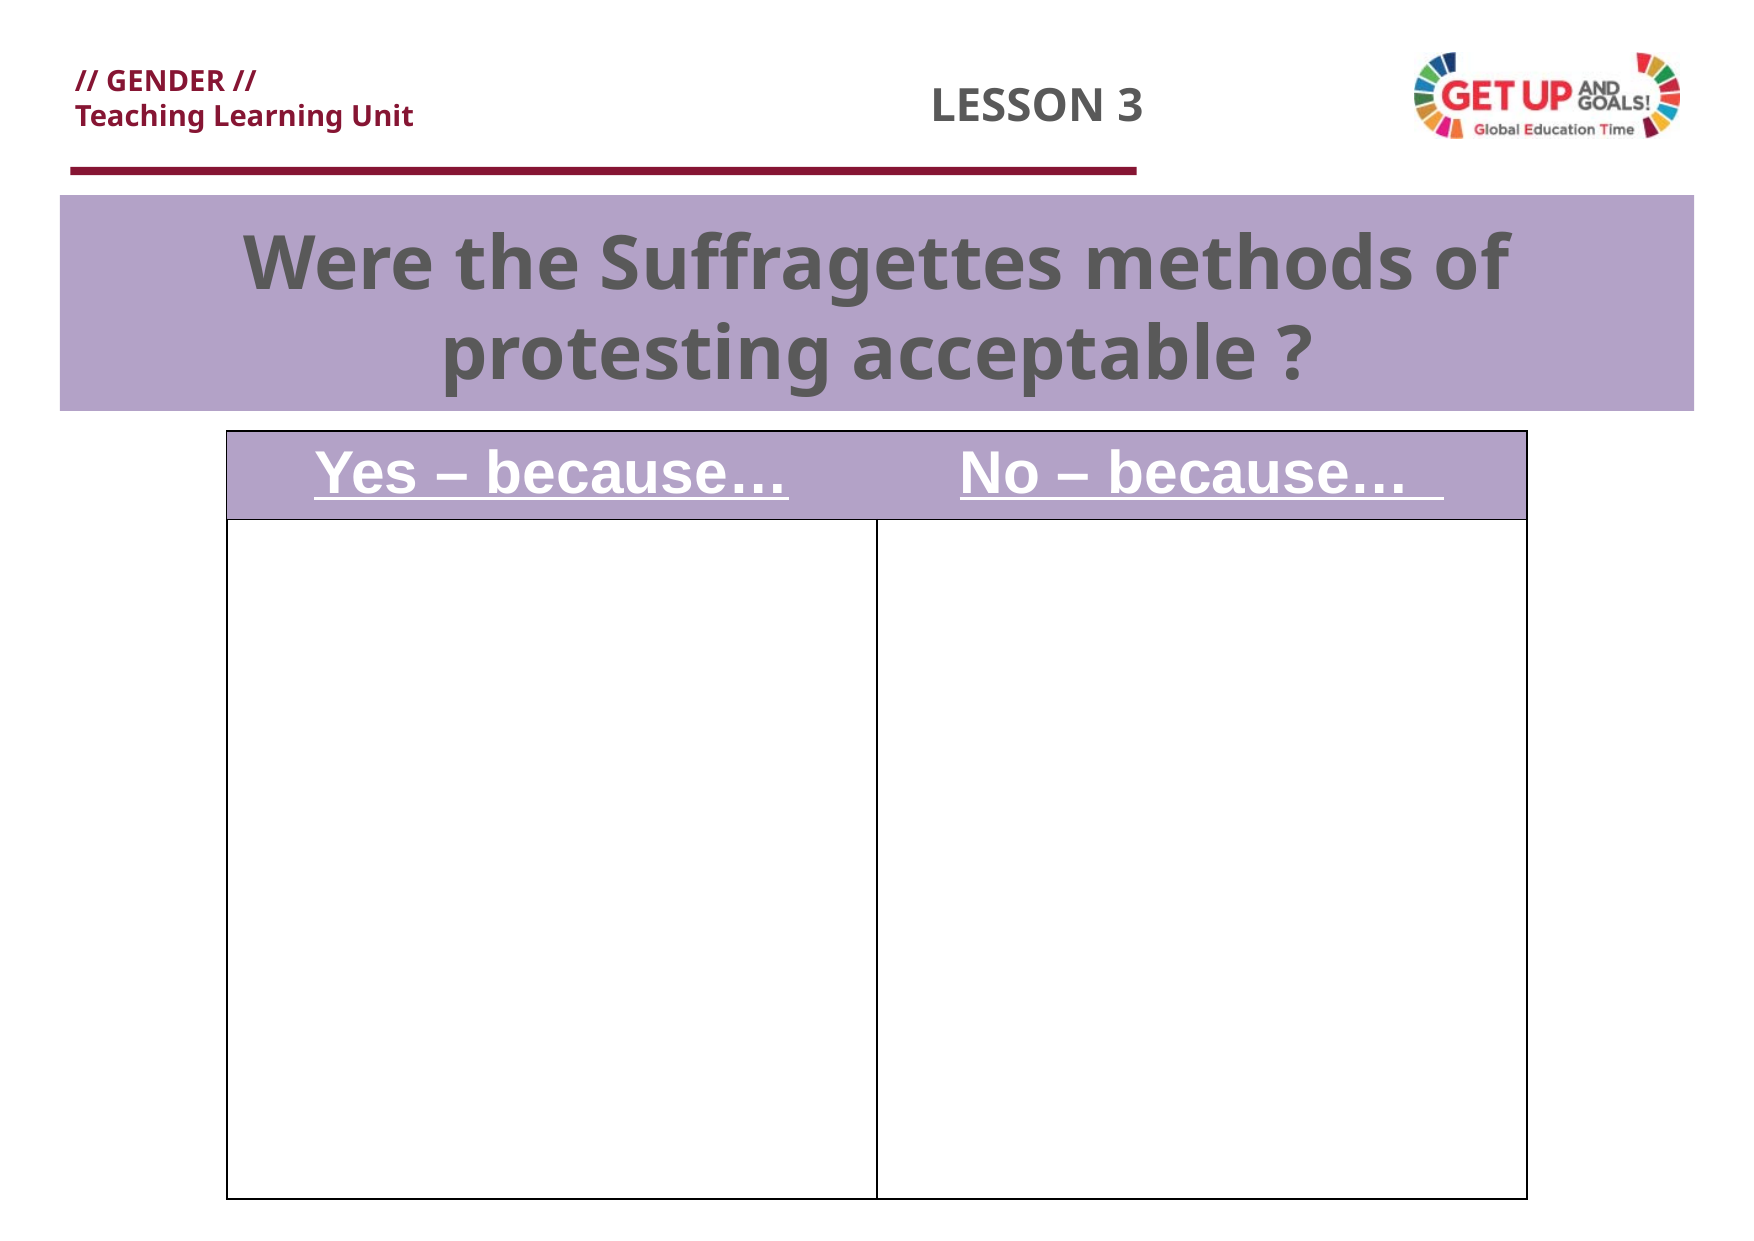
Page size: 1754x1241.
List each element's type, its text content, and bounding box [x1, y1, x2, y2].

table_header No – because… [877, 432, 1526, 519]
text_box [59, 47, 1680, 176]
table_header Yes – because… [227, 432, 877, 519]
table_cell [228, 520, 876, 1198]
table_cell [878, 520, 1526, 1198]
title Were the Suffragettes methods of protesting acceptable ? [59, 195, 1695, 411]
